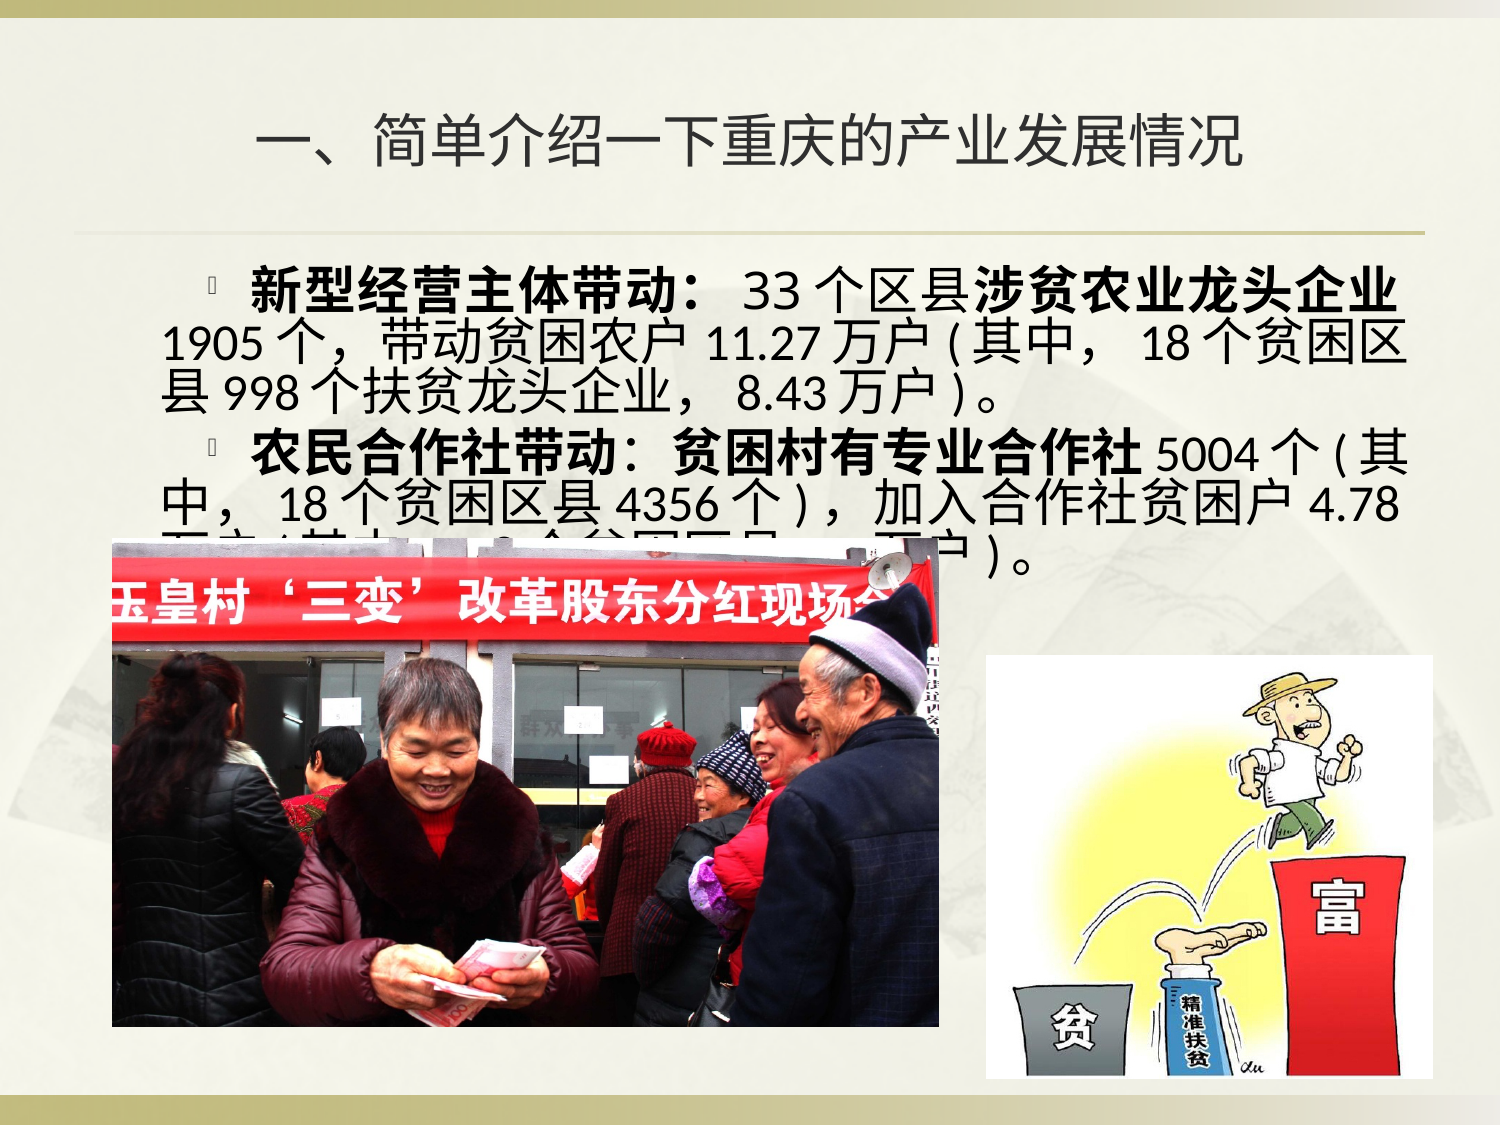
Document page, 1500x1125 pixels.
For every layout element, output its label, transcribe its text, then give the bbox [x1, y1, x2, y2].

picture [111, 538, 940, 1027]
title 一、简单介绍一下重庆的产业发展情况 [75, 45, 1425, 233]
list 新型经营主体带动：33个区县涉贫农业龙头企业1905个，带动贫困农户11.27万户(其中，18个贫困区县998个扶贫龙头企业，8.43万户)。 农民合作社带动：贫困村有专业合作社5004个(其中，18个贫困区县4356个)，加入合作社贫困户4.78万户(其中，18个贫困区县3.9万户)。 [75, 262, 1425, 598]
picture [985, 655, 1434, 1079]
